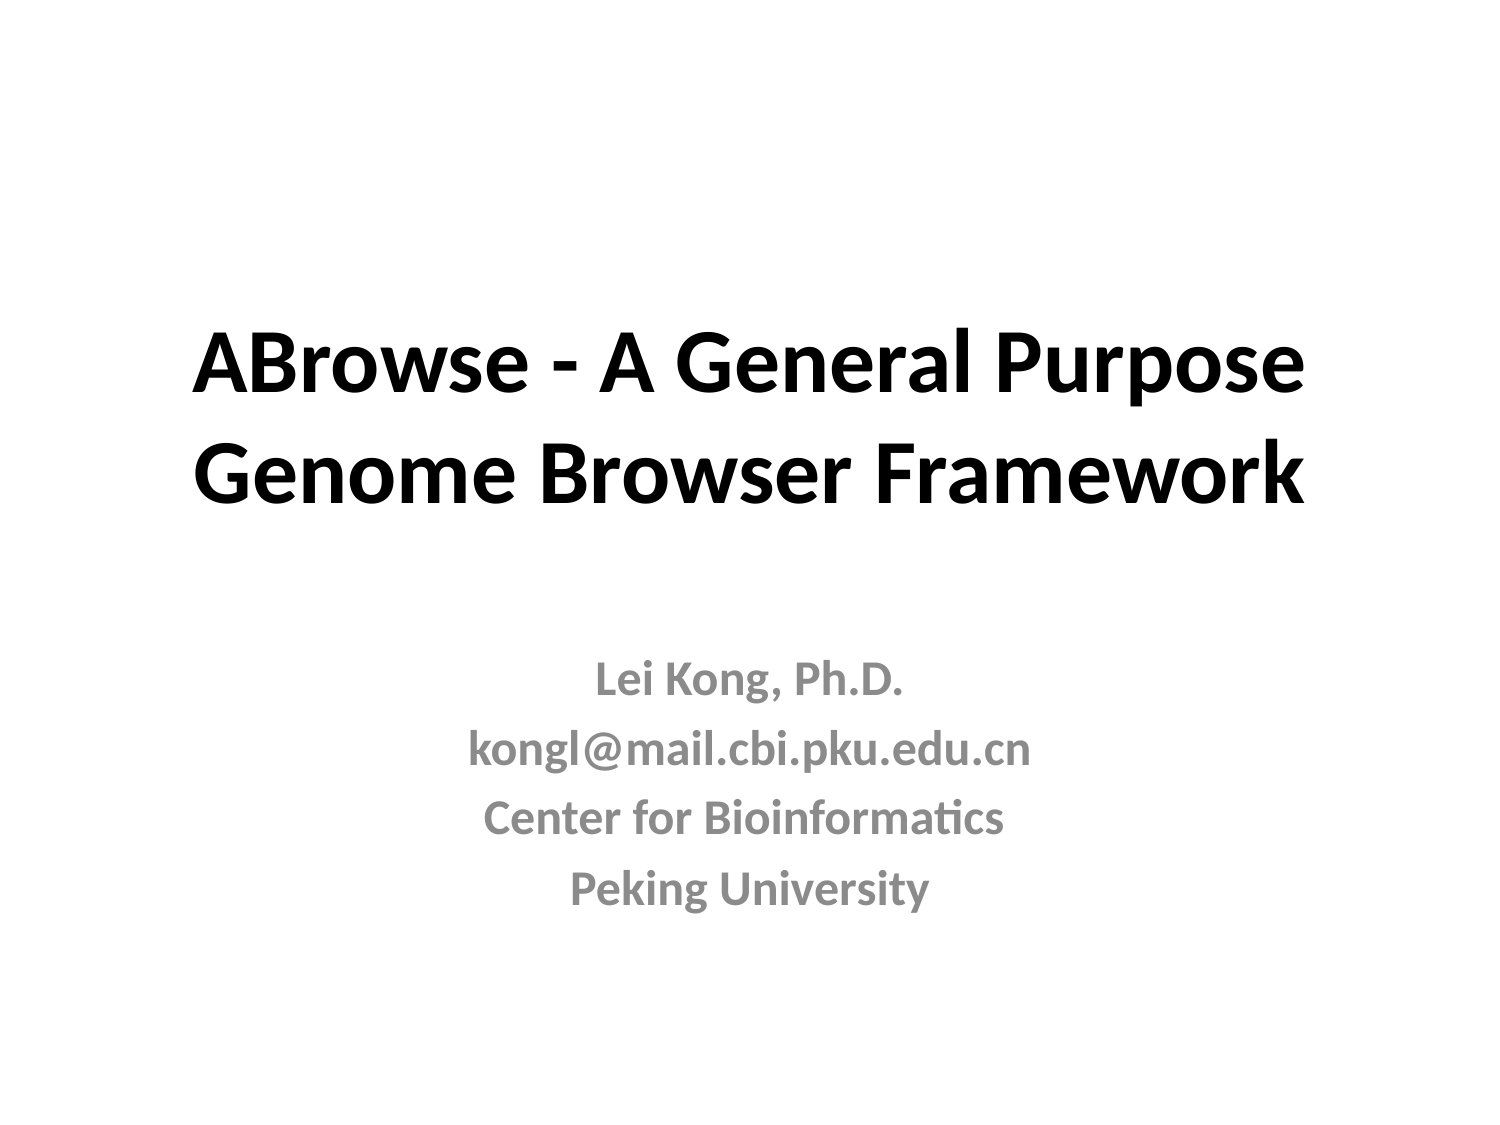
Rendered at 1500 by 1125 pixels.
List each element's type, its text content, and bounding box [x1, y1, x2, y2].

title ABrowse - A General Purpose Genome Browser Framework [112, 290, 1388, 532]
subtitle Lei Kong, Ph.D. kongl@mail.cbi.pku.edu.cn Center for Bioinformatics Peking University [225, 637, 1275, 925]
